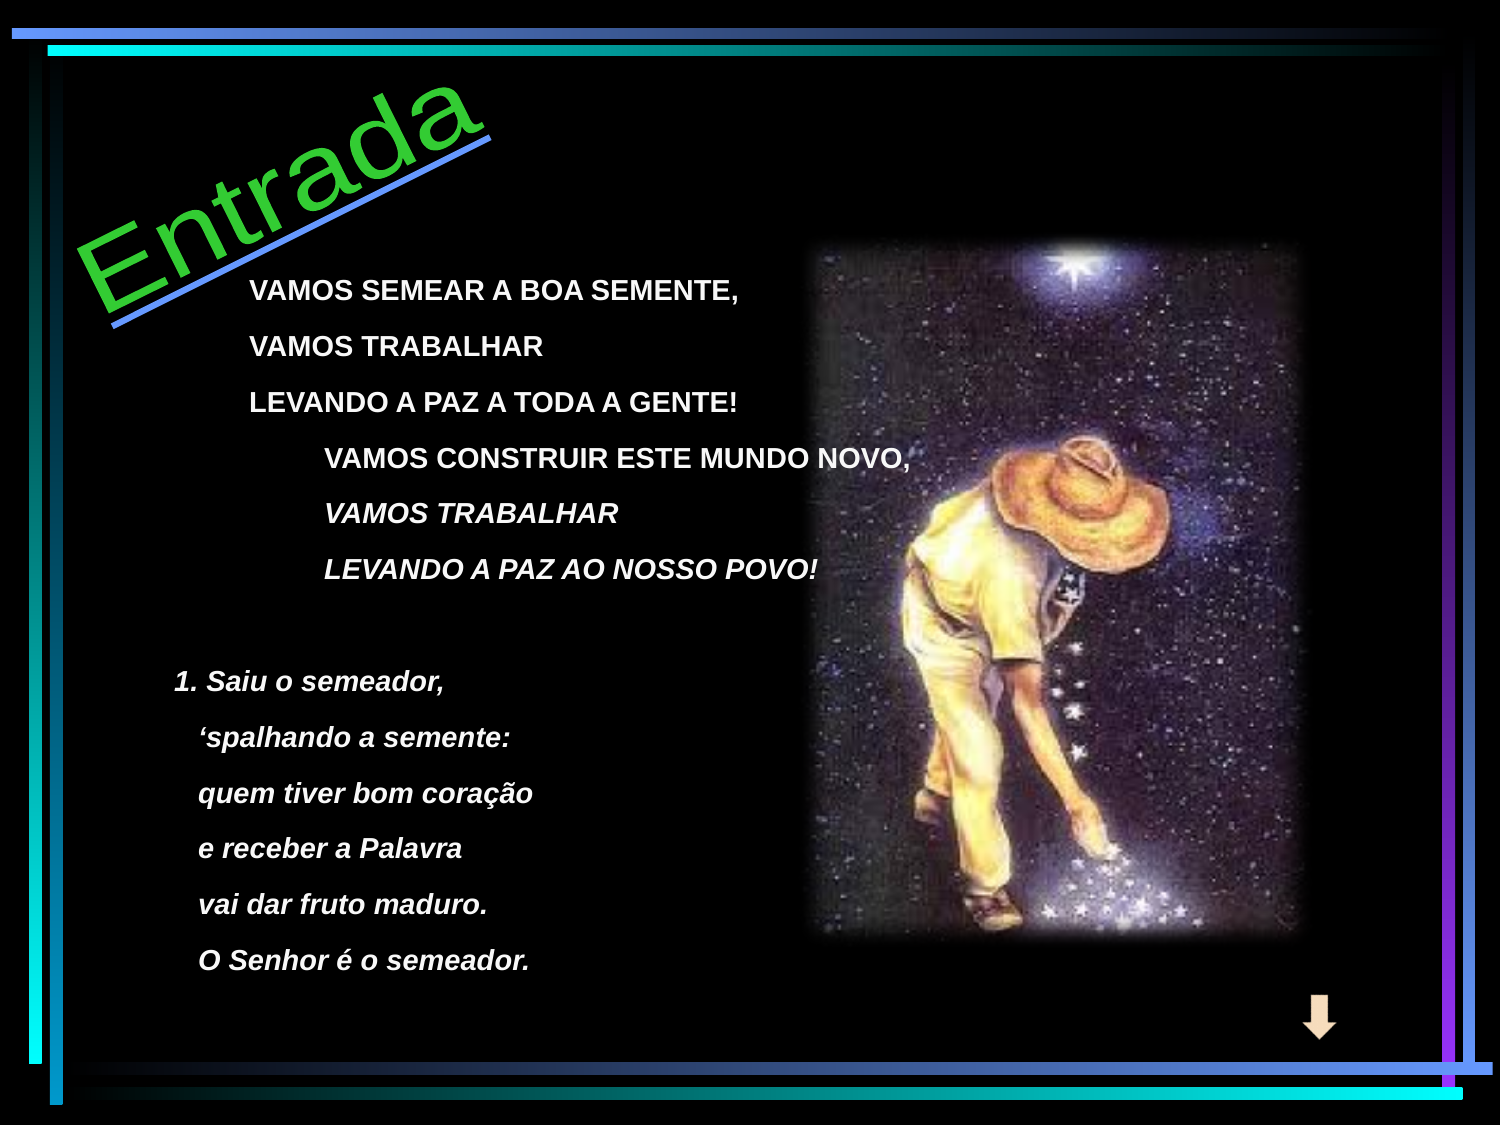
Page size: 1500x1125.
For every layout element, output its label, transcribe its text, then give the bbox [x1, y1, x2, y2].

text_box VAMOS SEMEAR A BOA SEMENTE, VAMOS TRABALHAR LEVANDO A PAZ A TODA A GENTE! VAMOS CONSTRUIR ESTE MUNDO NOVO, VAMOS TRABALHAR LEVANDO A PAZ AO NOSSO POVO! 1. Saiu o semeador, ‘spalhando a semente: quem tiver bom coração e receber a Palavra vai dar fruto maduro. O Senhor é o semeador. [159, 272, 1365, 1003]
picture [796, 231, 1317, 949]
picture [1301, 992, 1339, 1037]
